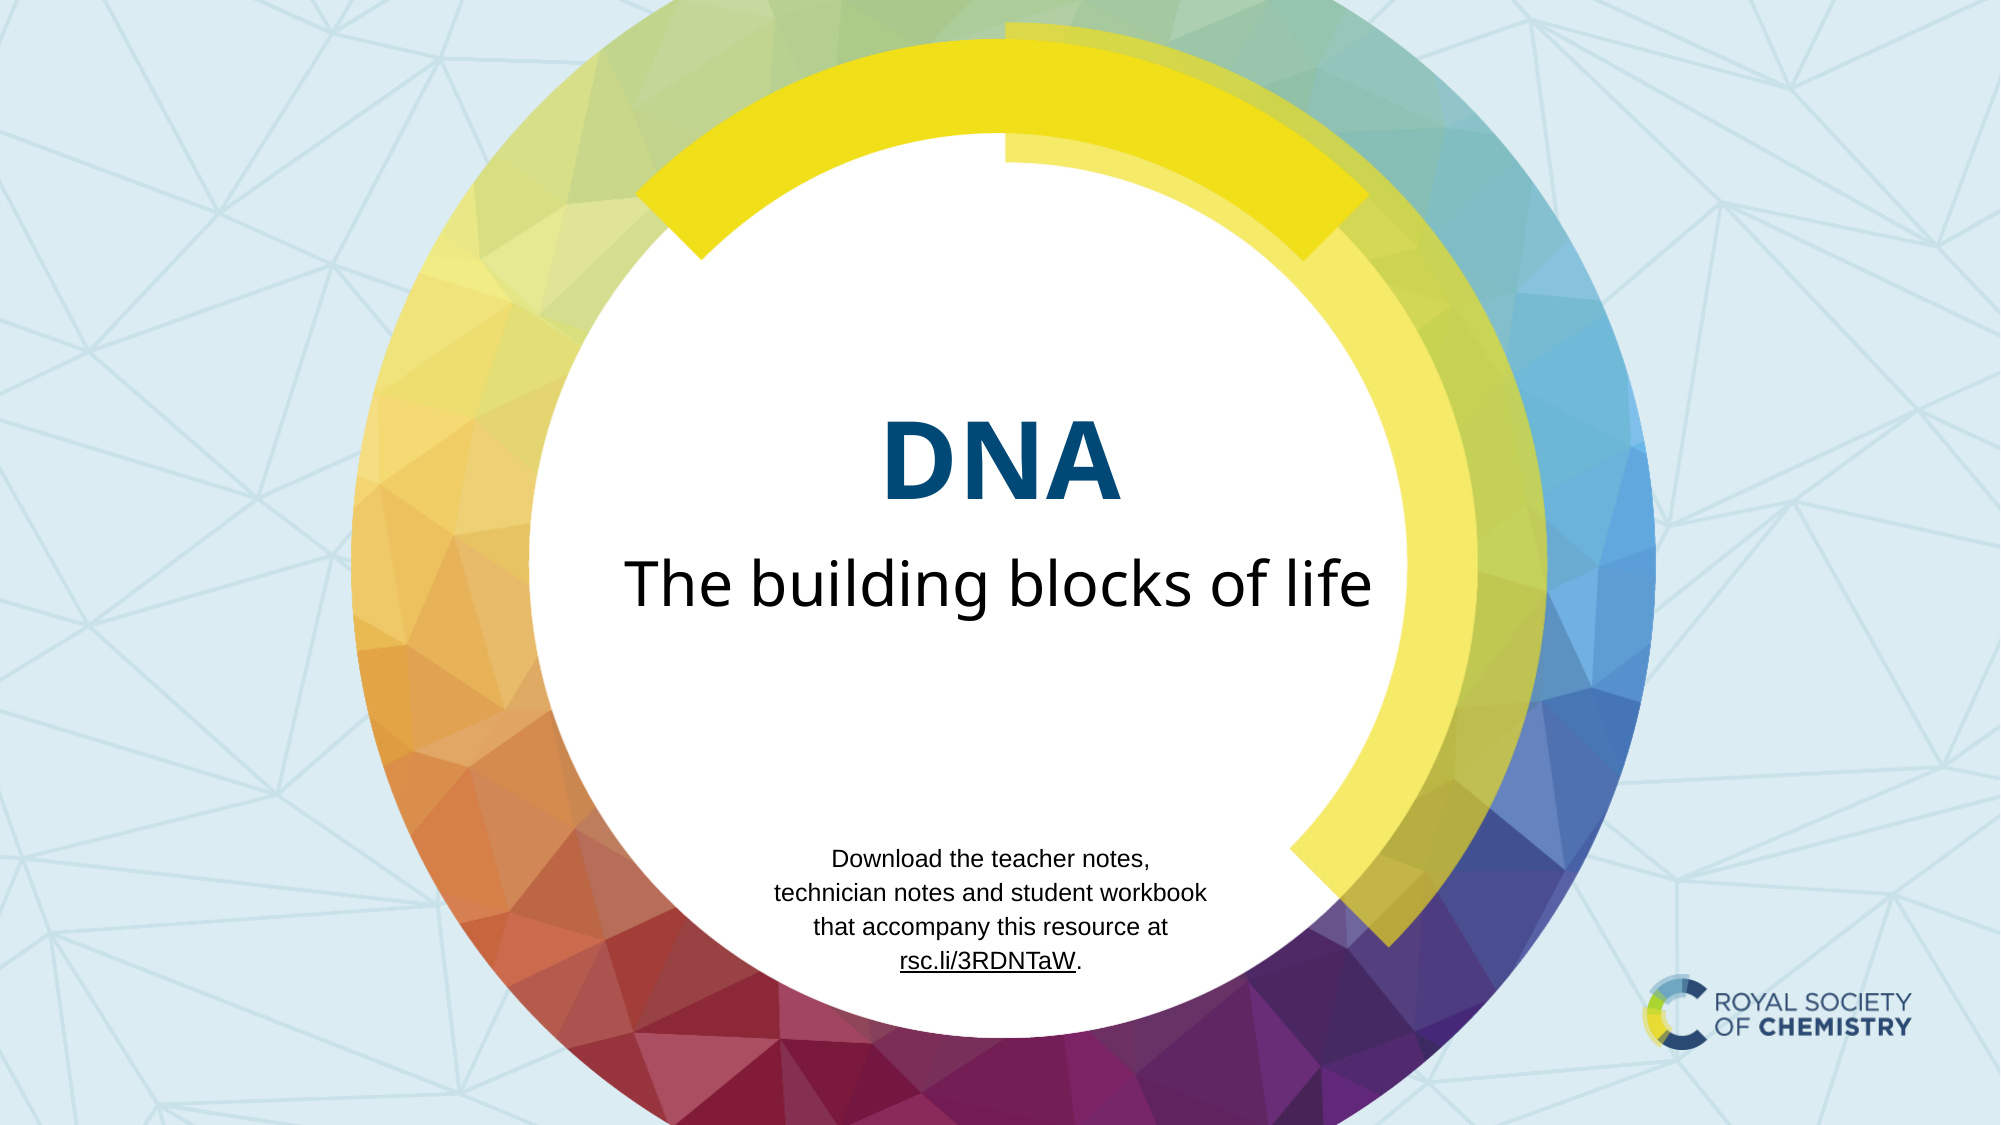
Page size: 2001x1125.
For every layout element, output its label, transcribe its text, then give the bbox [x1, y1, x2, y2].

title DNA [557, 319, 1443, 510]
list The building blocks of life [557, 510, 1443, 663]
list Download the teacher notes, technician notes and student workbook that accompany this resource at rsc.li/3RDNTaW. [539, 740, 1443, 975]
picture [0, 0, 2001, 1125]
